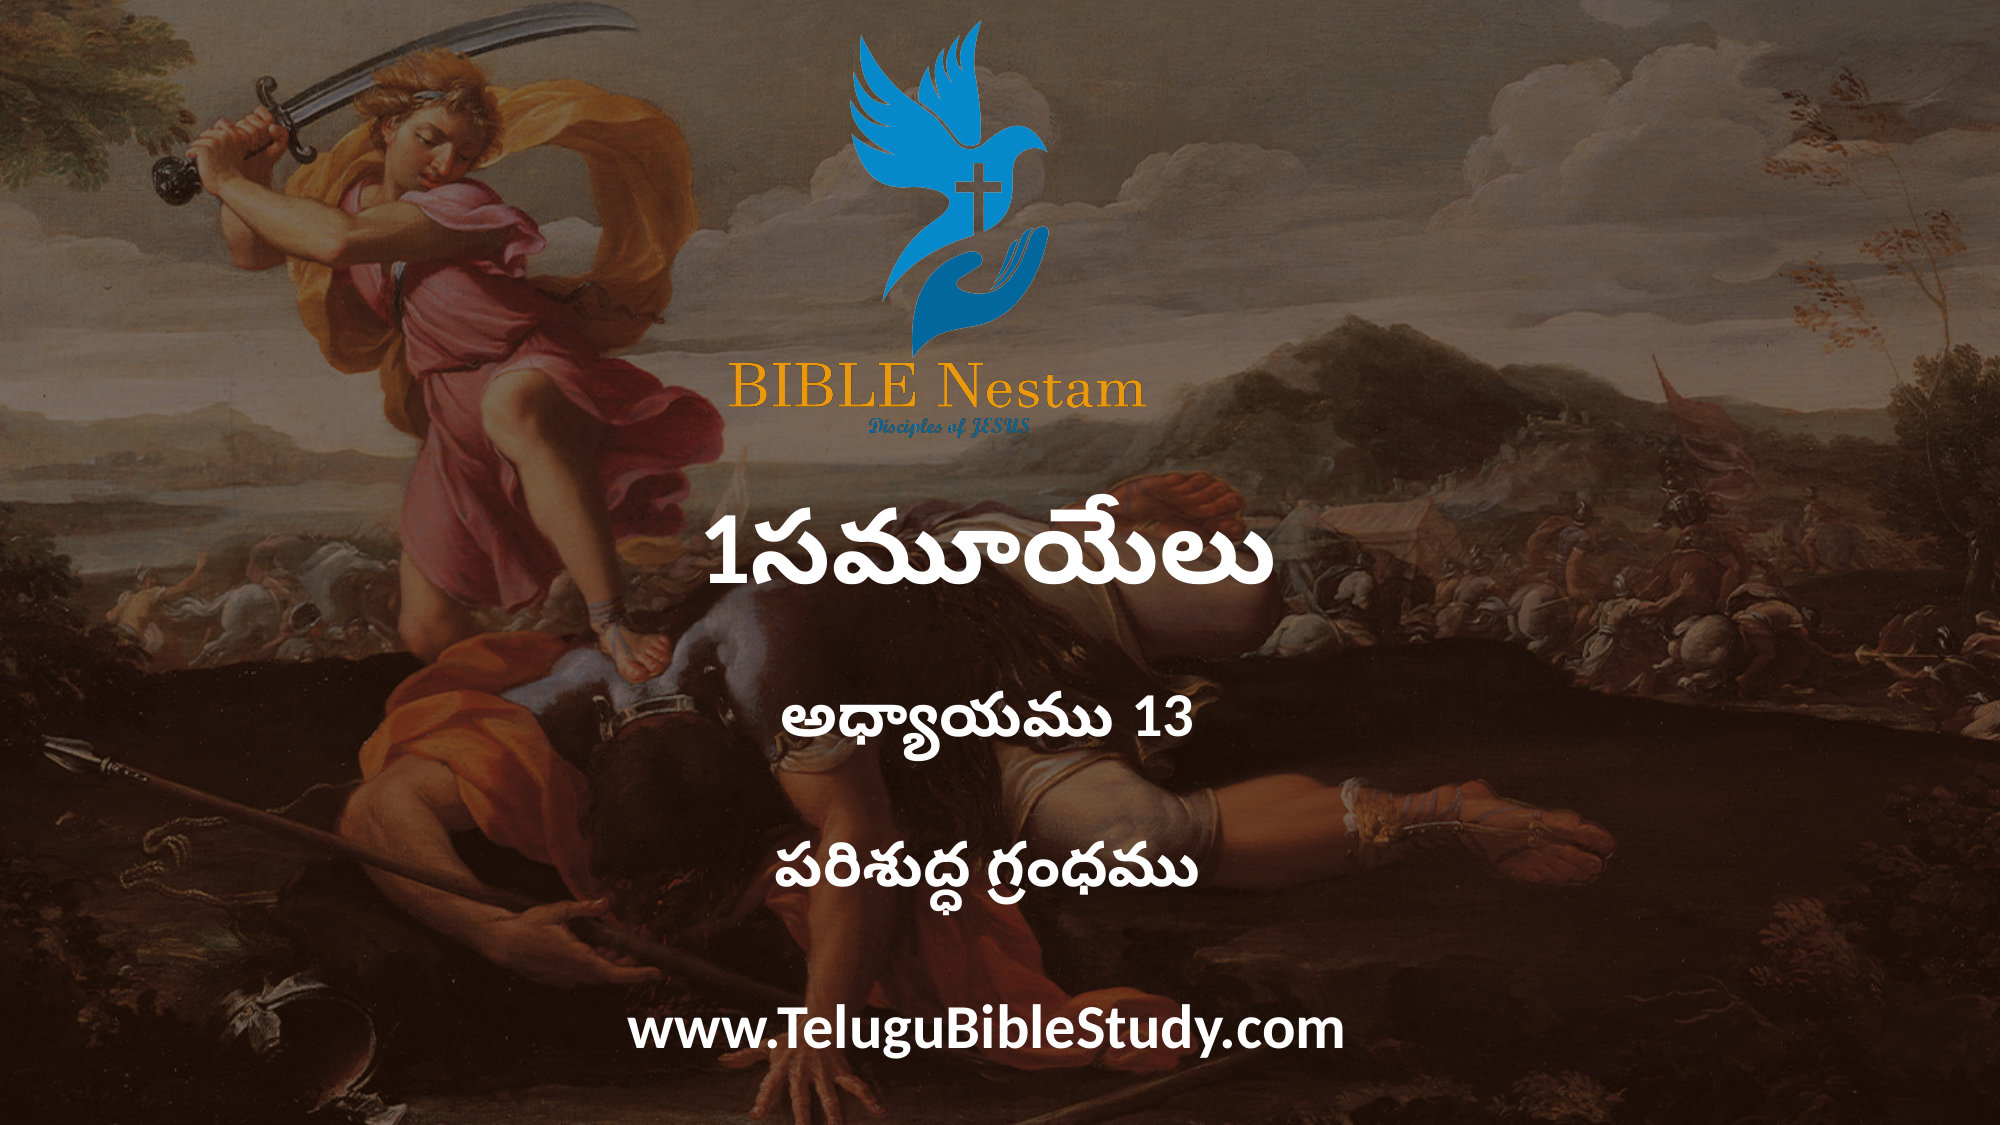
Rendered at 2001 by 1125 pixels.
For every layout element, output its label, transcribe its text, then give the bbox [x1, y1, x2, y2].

title 1సమూయేలు [50, 437, 1925, 646]
picture [0, 0, 2000, 1125]
subtitle అధ్యాయము 13 పరిశుద్ధ గ్రంధము www.TeluguBibleStudy.com [50, 666, 1925, 1084]
